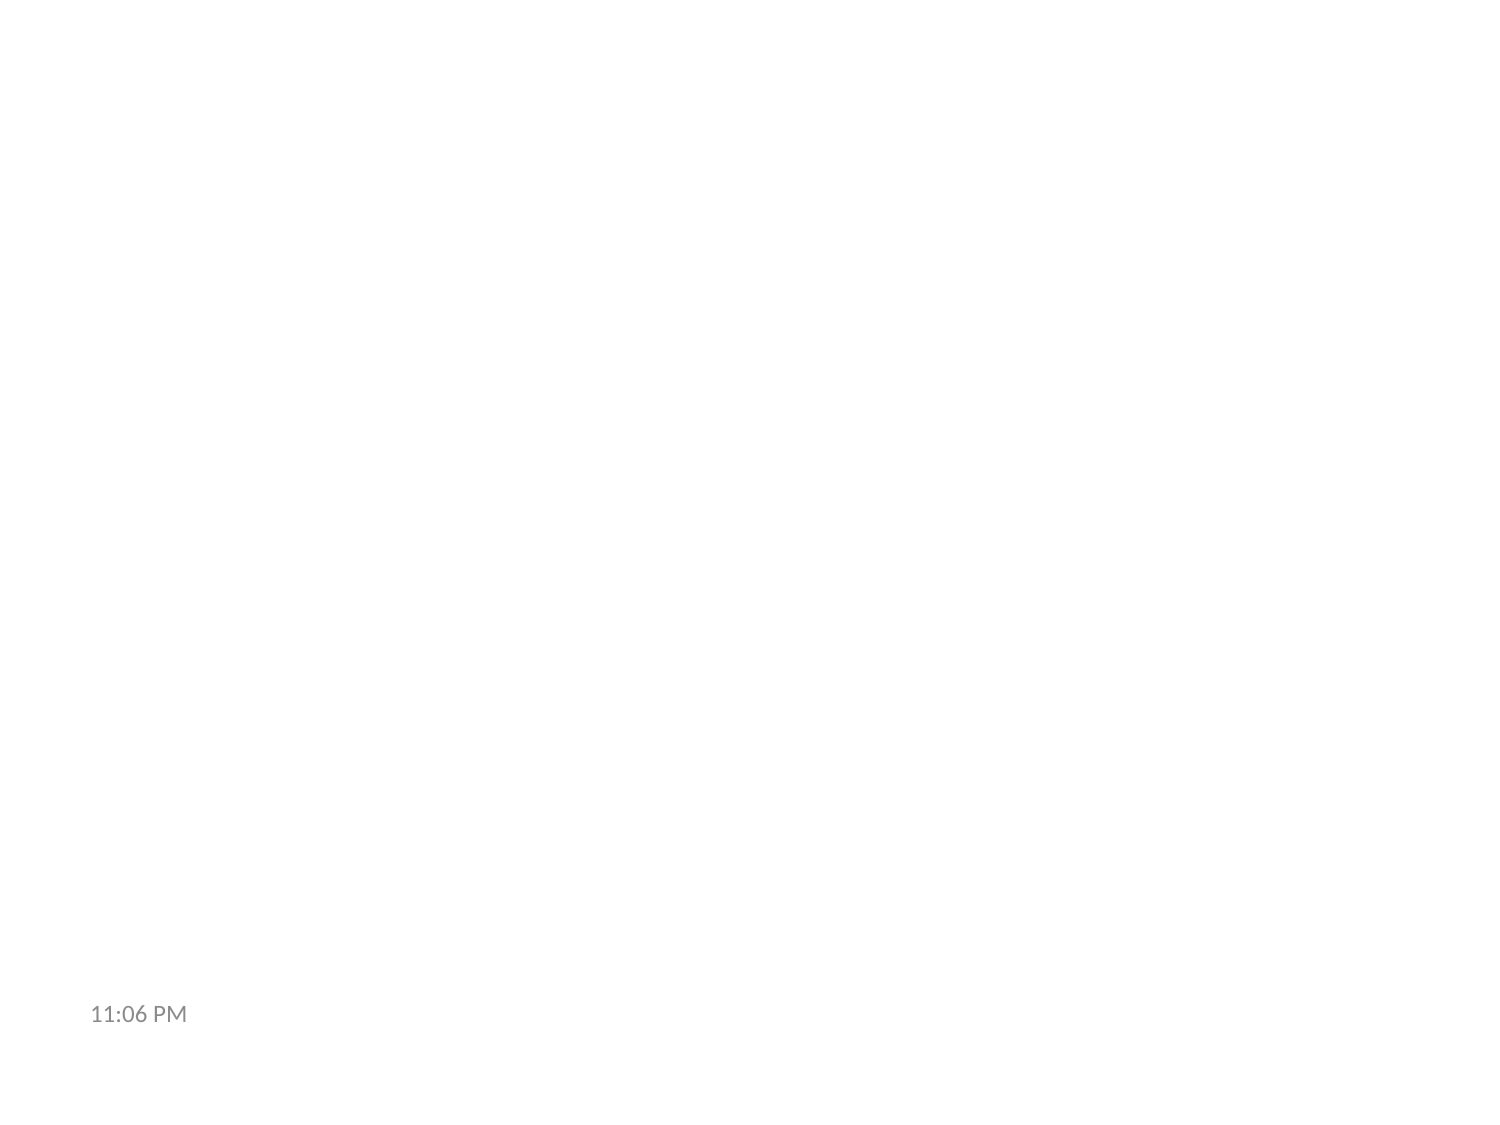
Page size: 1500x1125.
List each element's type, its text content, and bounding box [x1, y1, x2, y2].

text_box 3:35 PM [75, 982, 425, 1043]
